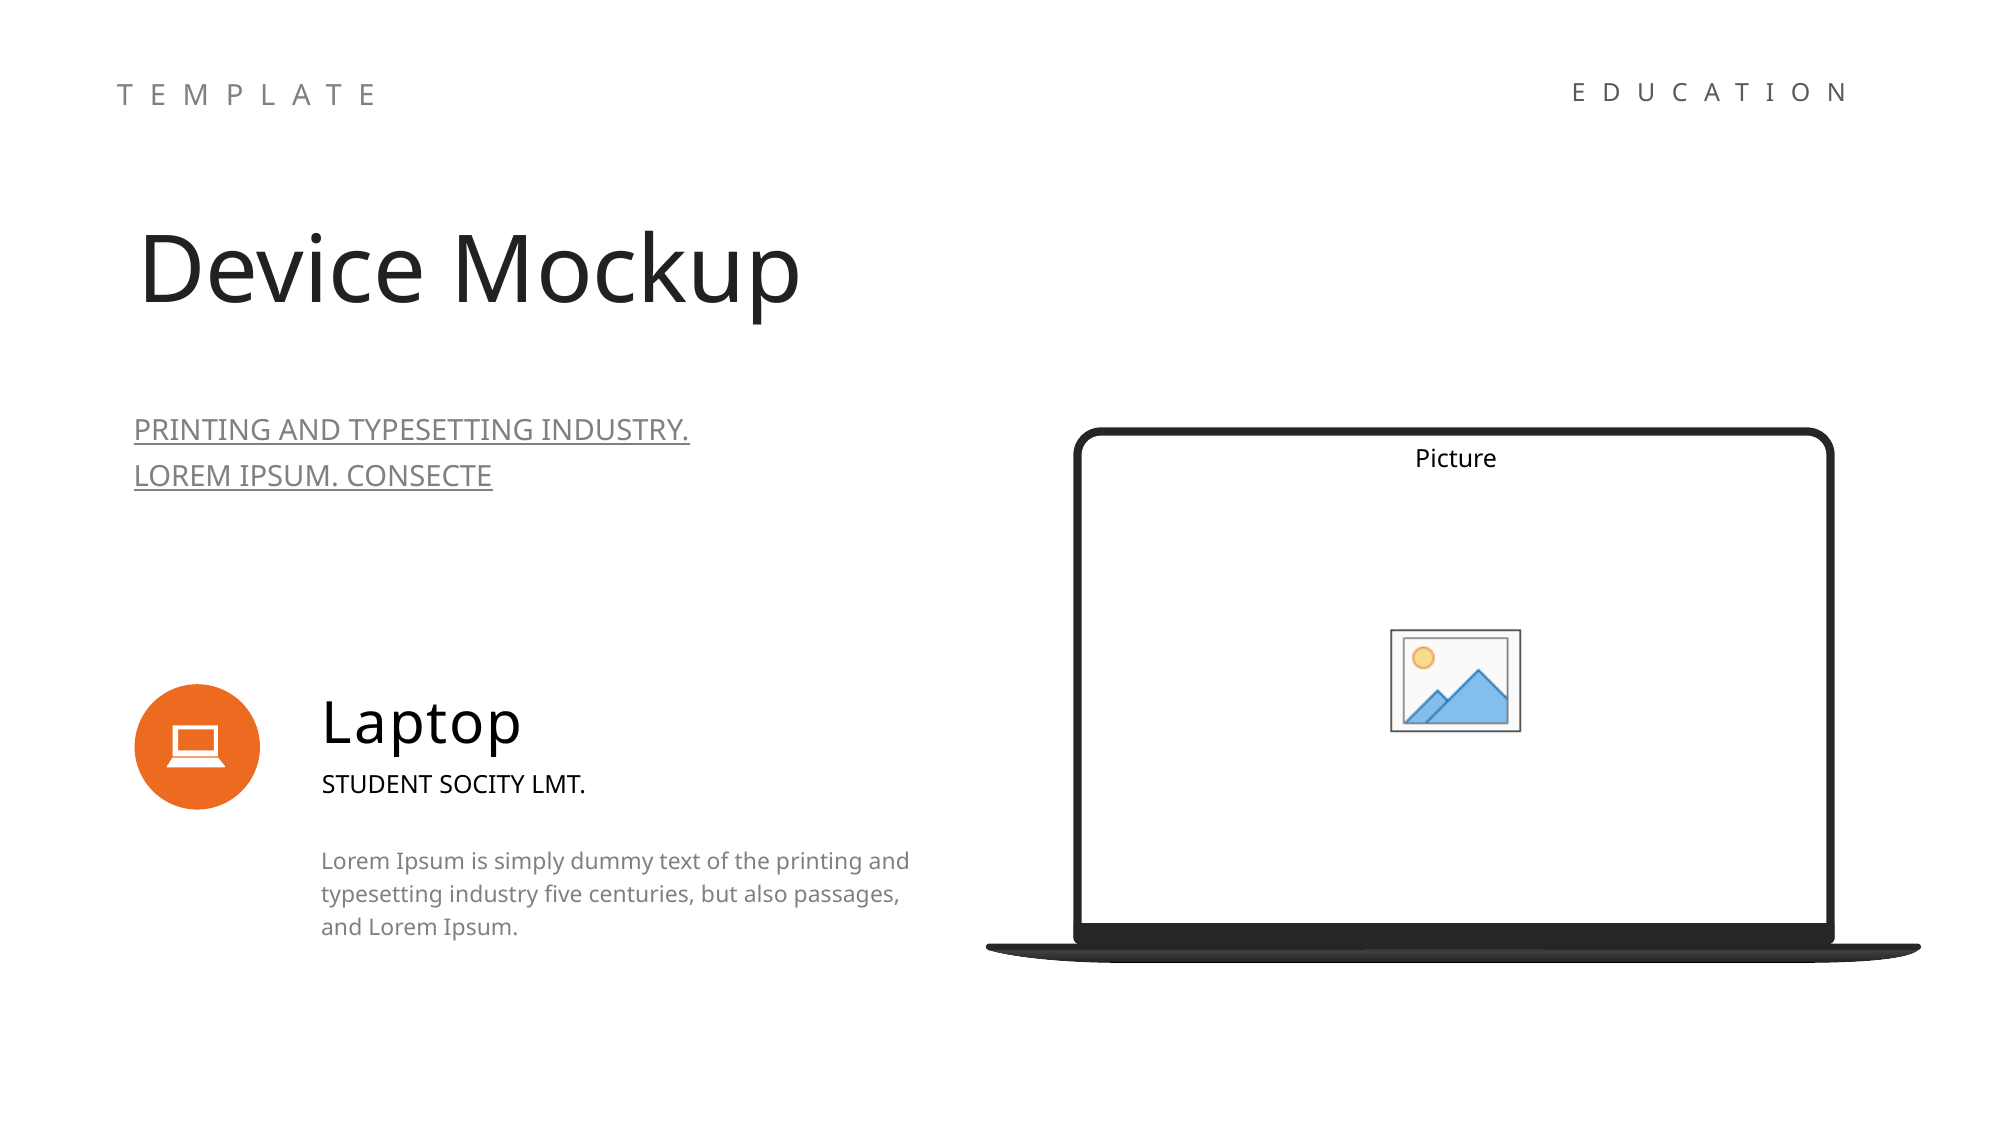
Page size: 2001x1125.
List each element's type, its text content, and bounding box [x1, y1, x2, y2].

text_box Device Mockup [122, 201, 1032, 329]
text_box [167, 725, 225, 768]
text_box TEMPLATE [102, 68, 670, 119]
picture [1080, 435, 1833, 927]
text_box [127, 676, 268, 817]
text_box PRINTING AND TYPESETTING INDUSTRY. LOREM IPSUM. CONSECTE [118, 393, 781, 500]
text_box EDUCATION [1484, 68, 1862, 114]
text_box Lorem Ipsum is simply dummy text of the printing and typesetting industry five centuries, but also passages, and Lorem Ipsum. [306, 833, 935, 948]
text_box [133, 683, 261, 811]
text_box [985, 427, 1922, 963]
text_box Laptop [307, 677, 919, 763]
text_box STUDENT SOCITY LMT. [307, 761, 690, 806]
